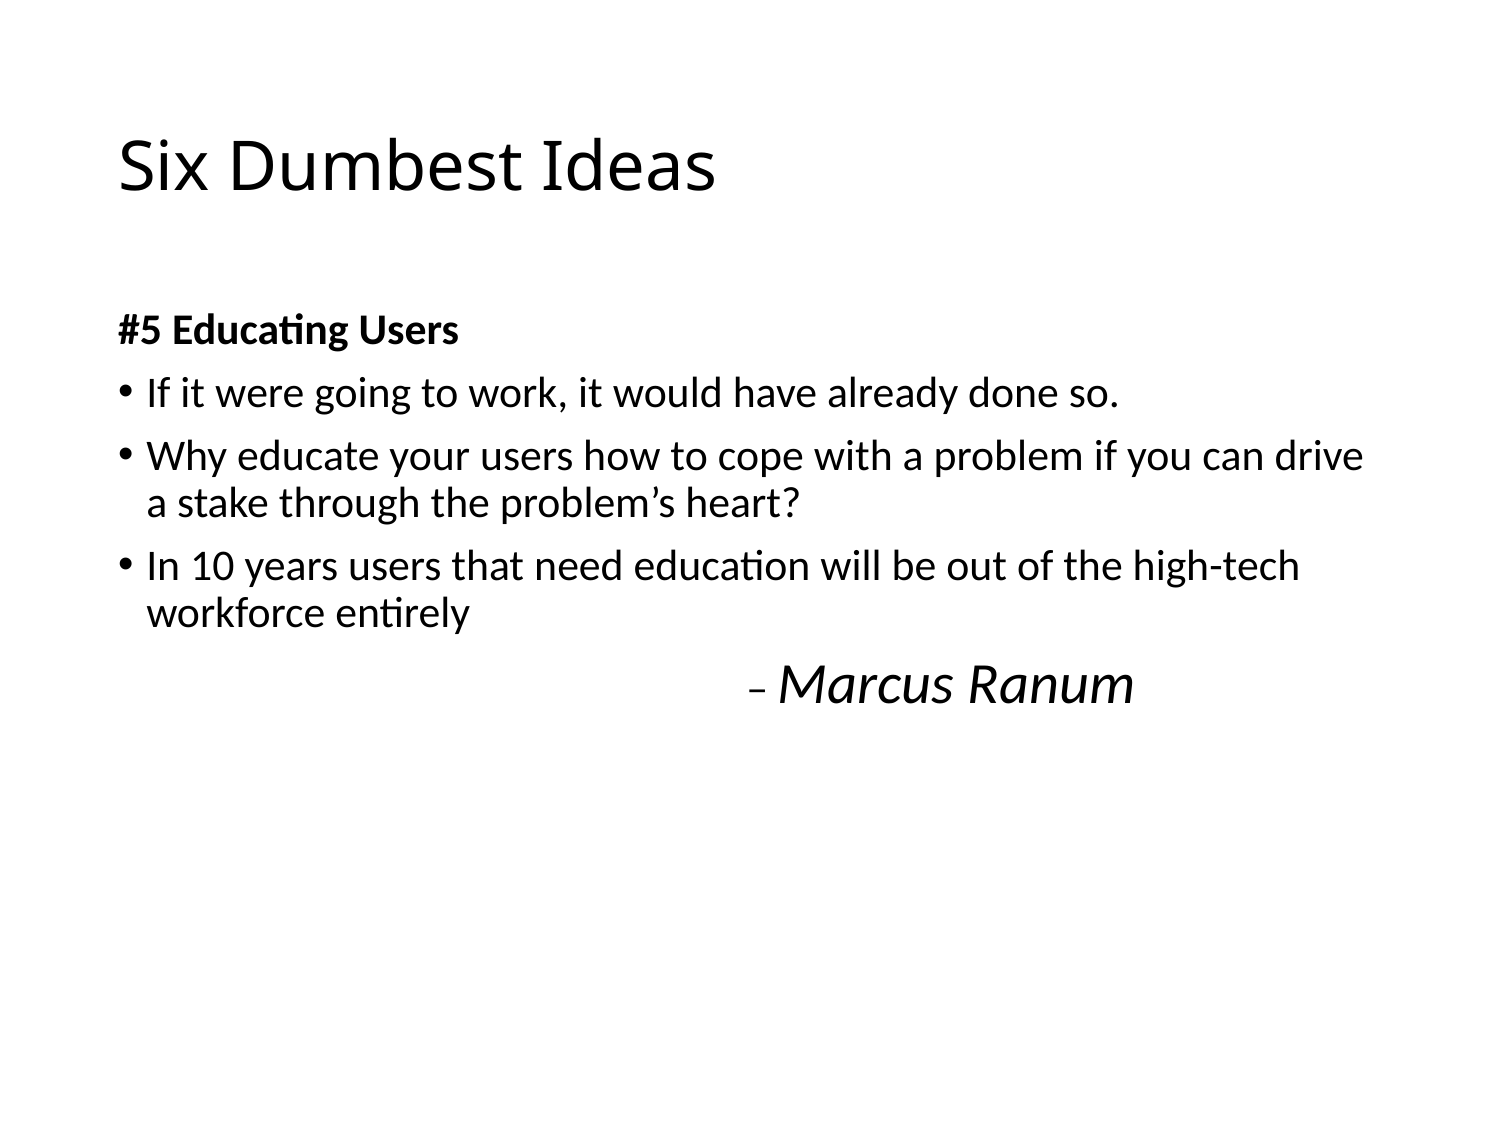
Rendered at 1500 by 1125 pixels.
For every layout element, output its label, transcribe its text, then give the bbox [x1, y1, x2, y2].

title Six Dumbest Ideas [103, 59, 1397, 278]
list #5 Educating Users If it were going to work, it would have already done so. Why educate your users how to cope with a problem if you can drive a stake through the problem’s heart? In 10 years users that need education will be out of the high-tech workforce entirely – Marcus Ranum [103, 299, 1397, 1014]
